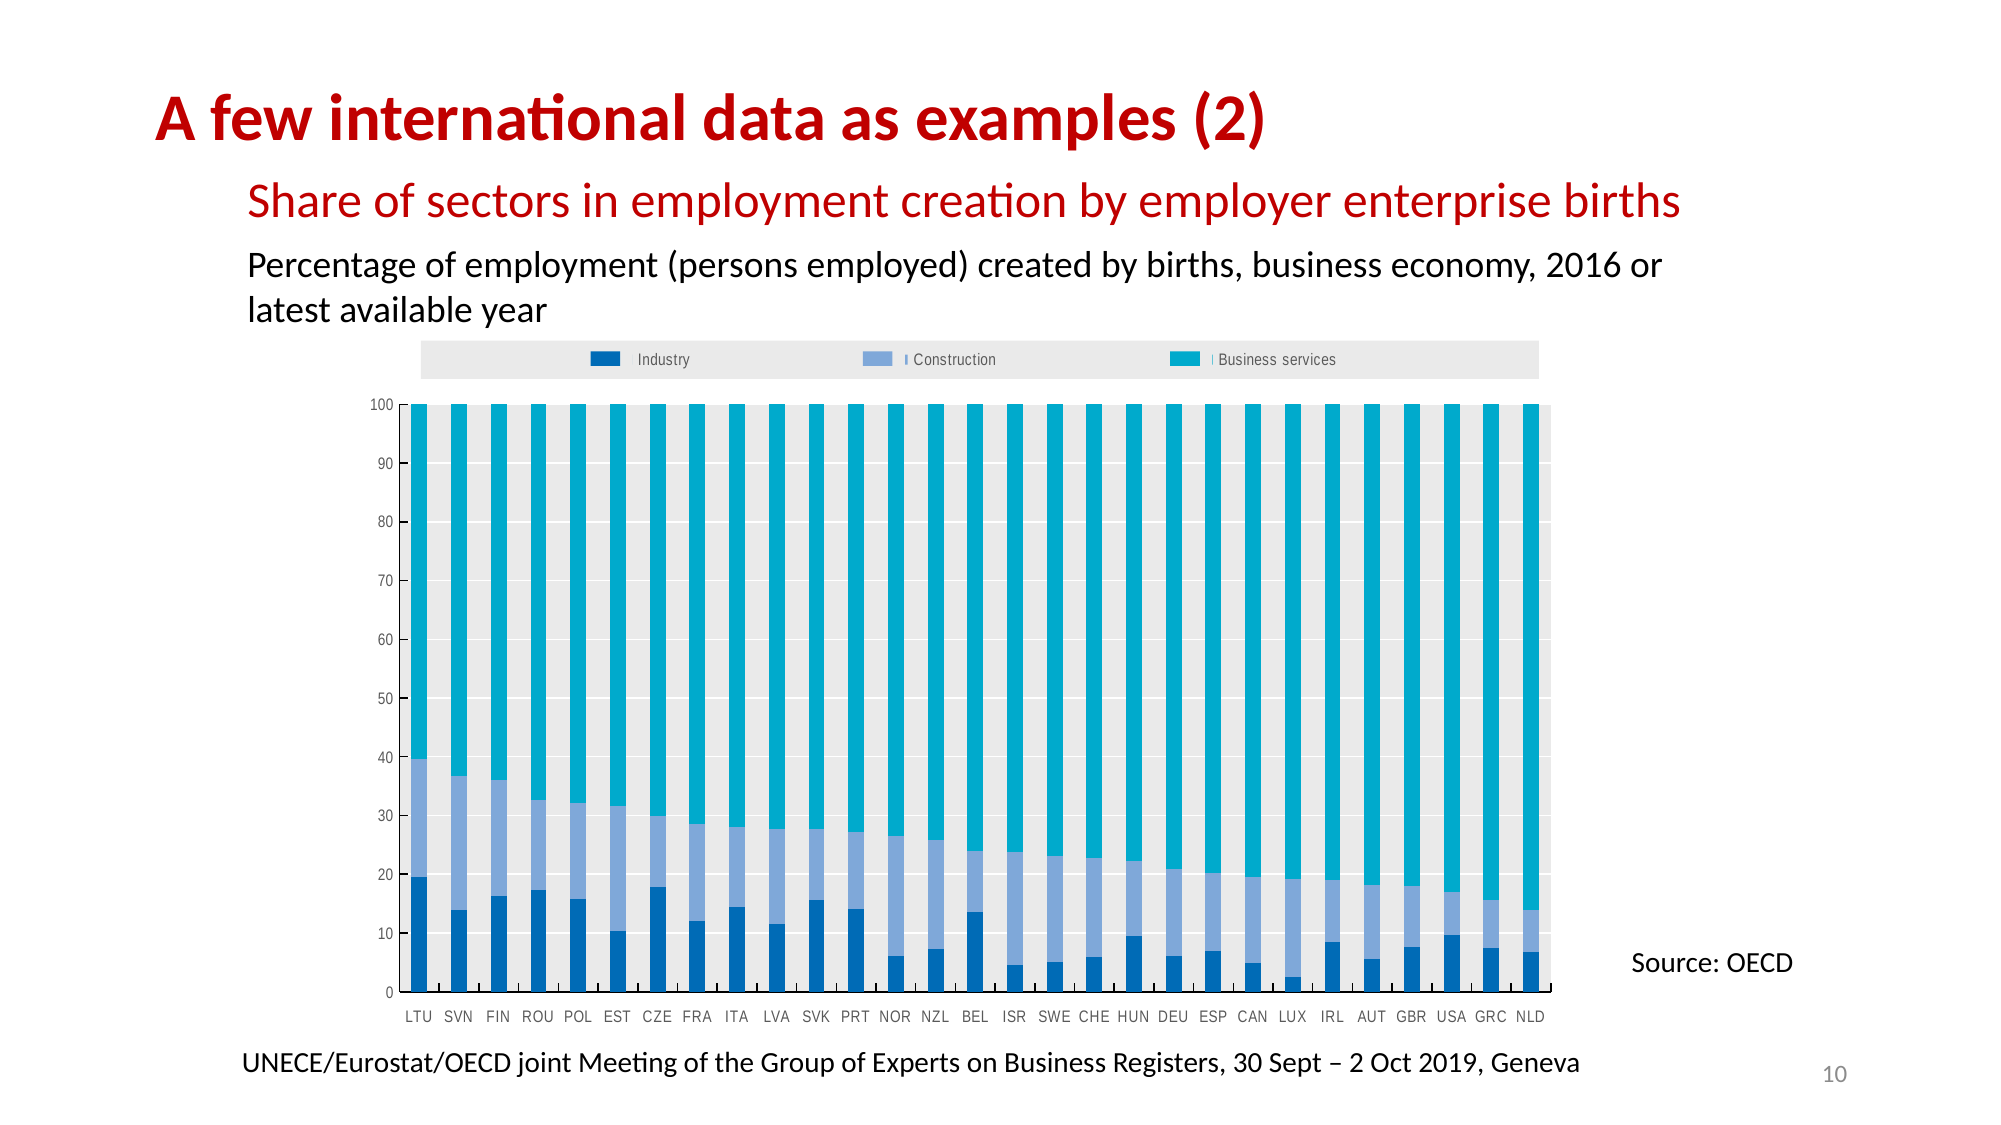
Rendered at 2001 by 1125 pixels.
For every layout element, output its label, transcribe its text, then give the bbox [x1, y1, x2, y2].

text_box Source: OECD [1616, 935, 1810, 986]
title A few international data as examples (2) [140, 71, 1646, 167]
text_box Share of sectors in employment creation by employer enterprise births Percentage of employment (persons employed) created by births, business economy, 2016 or latest available year [232, 160, 1701, 338]
footer UNECE/Eurostat/OECD joint Meeting of the Group of Experts on Business Registers, 30 Sept – 2 Oct 2019, Geneva [222, 1030, 1601, 1091]
chart [359, 330, 1554, 1031]
slide_number 10 [1412, 1042, 1863, 1103]
